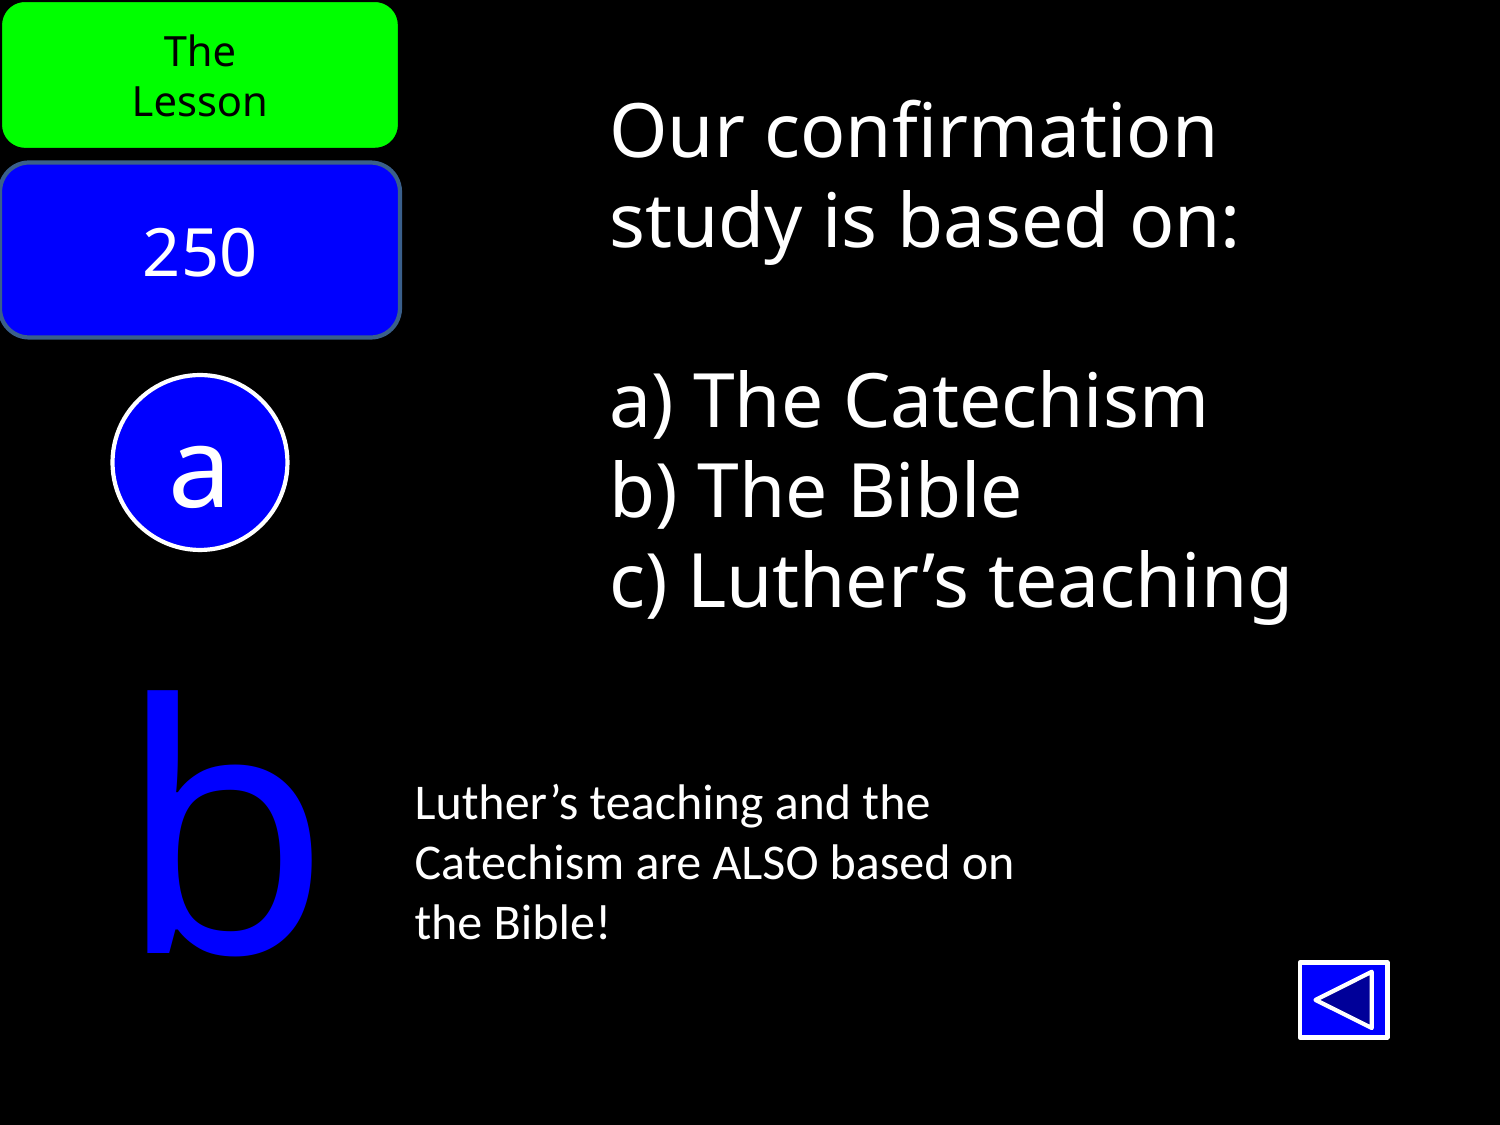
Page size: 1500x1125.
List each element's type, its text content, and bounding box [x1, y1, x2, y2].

text_box The Lesson [0, 0, 403, 153]
text_box a [110, 372, 290, 553]
text_box 250 [0, 160, 403, 340]
text_box Our confirmation study is based on: a) The Catechism b) The Bible c) Luther’s teaching [594, 74, 1310, 630]
text_box [1298, 960, 1390, 1040]
text_box Luther’s teaching and the Catechism are ALSO based on the Bible! [399, 762, 1088, 958]
text_box b [62, 600, 388, 1030]
